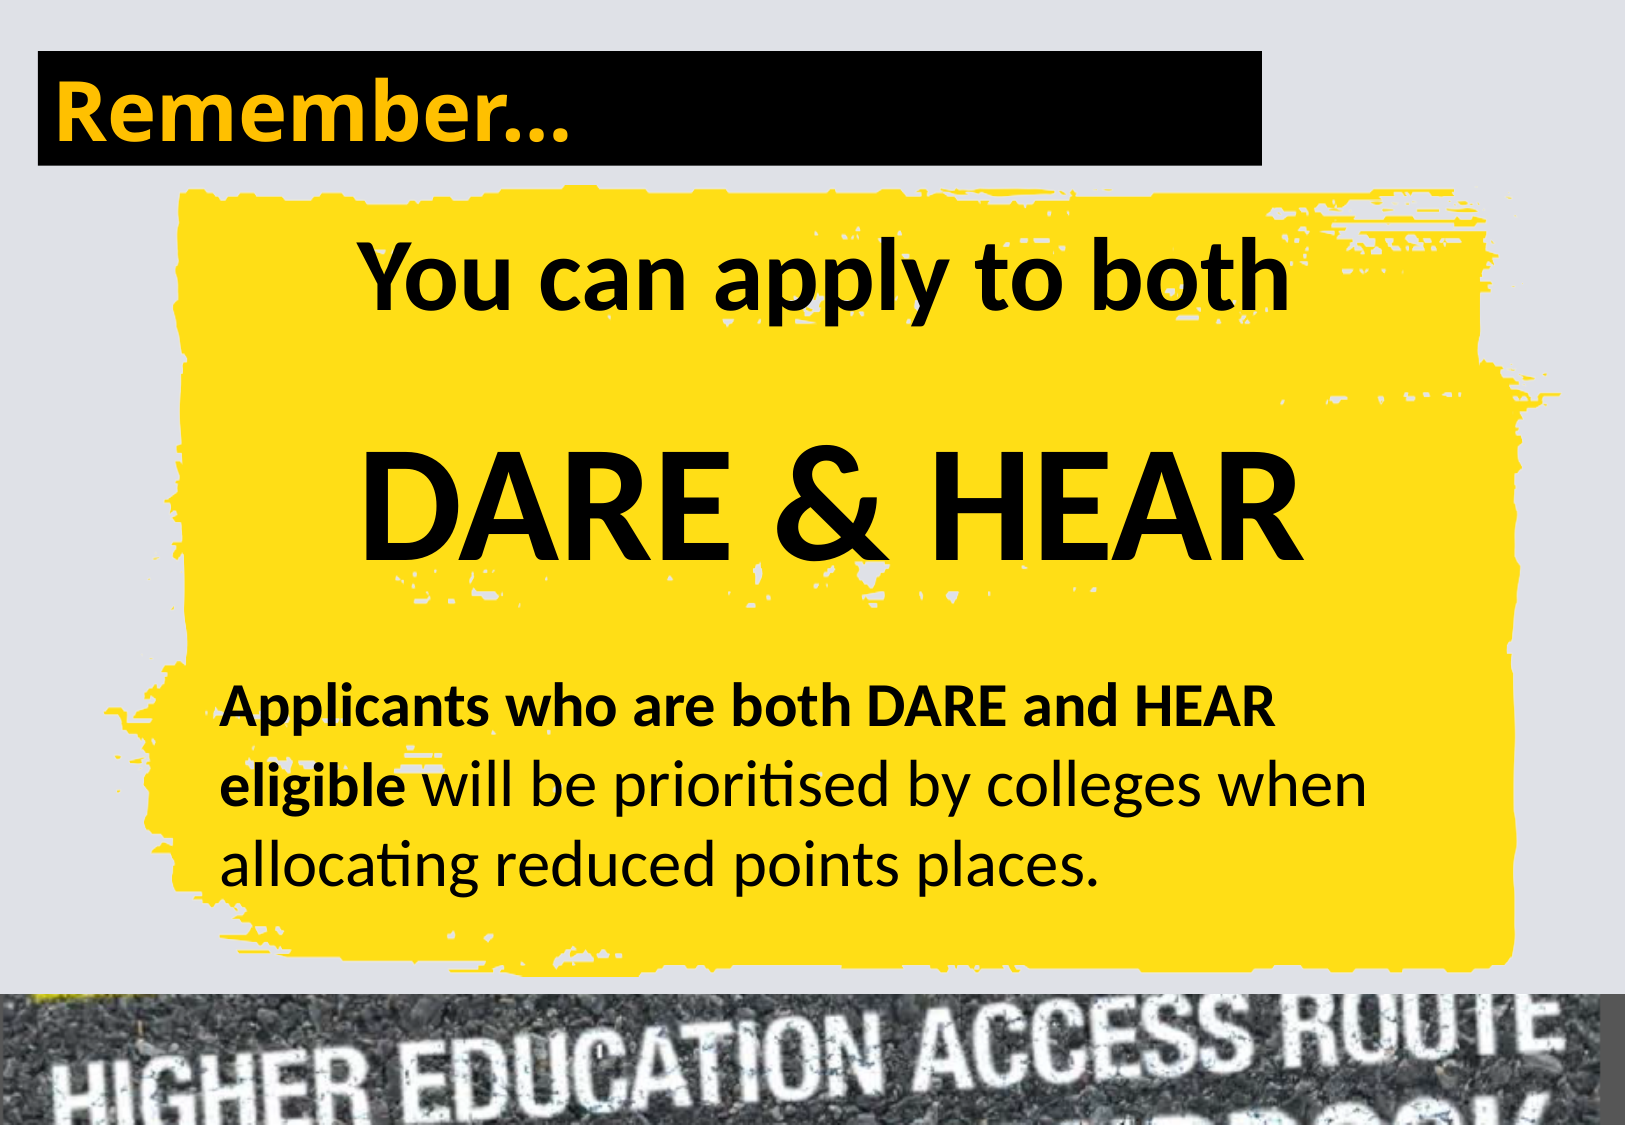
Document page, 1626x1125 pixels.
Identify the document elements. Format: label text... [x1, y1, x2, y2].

text_box Remember… [37, 51, 1262, 166]
picture [0, 994, 1625, 1125]
picture [103, 185, 1563, 977]
